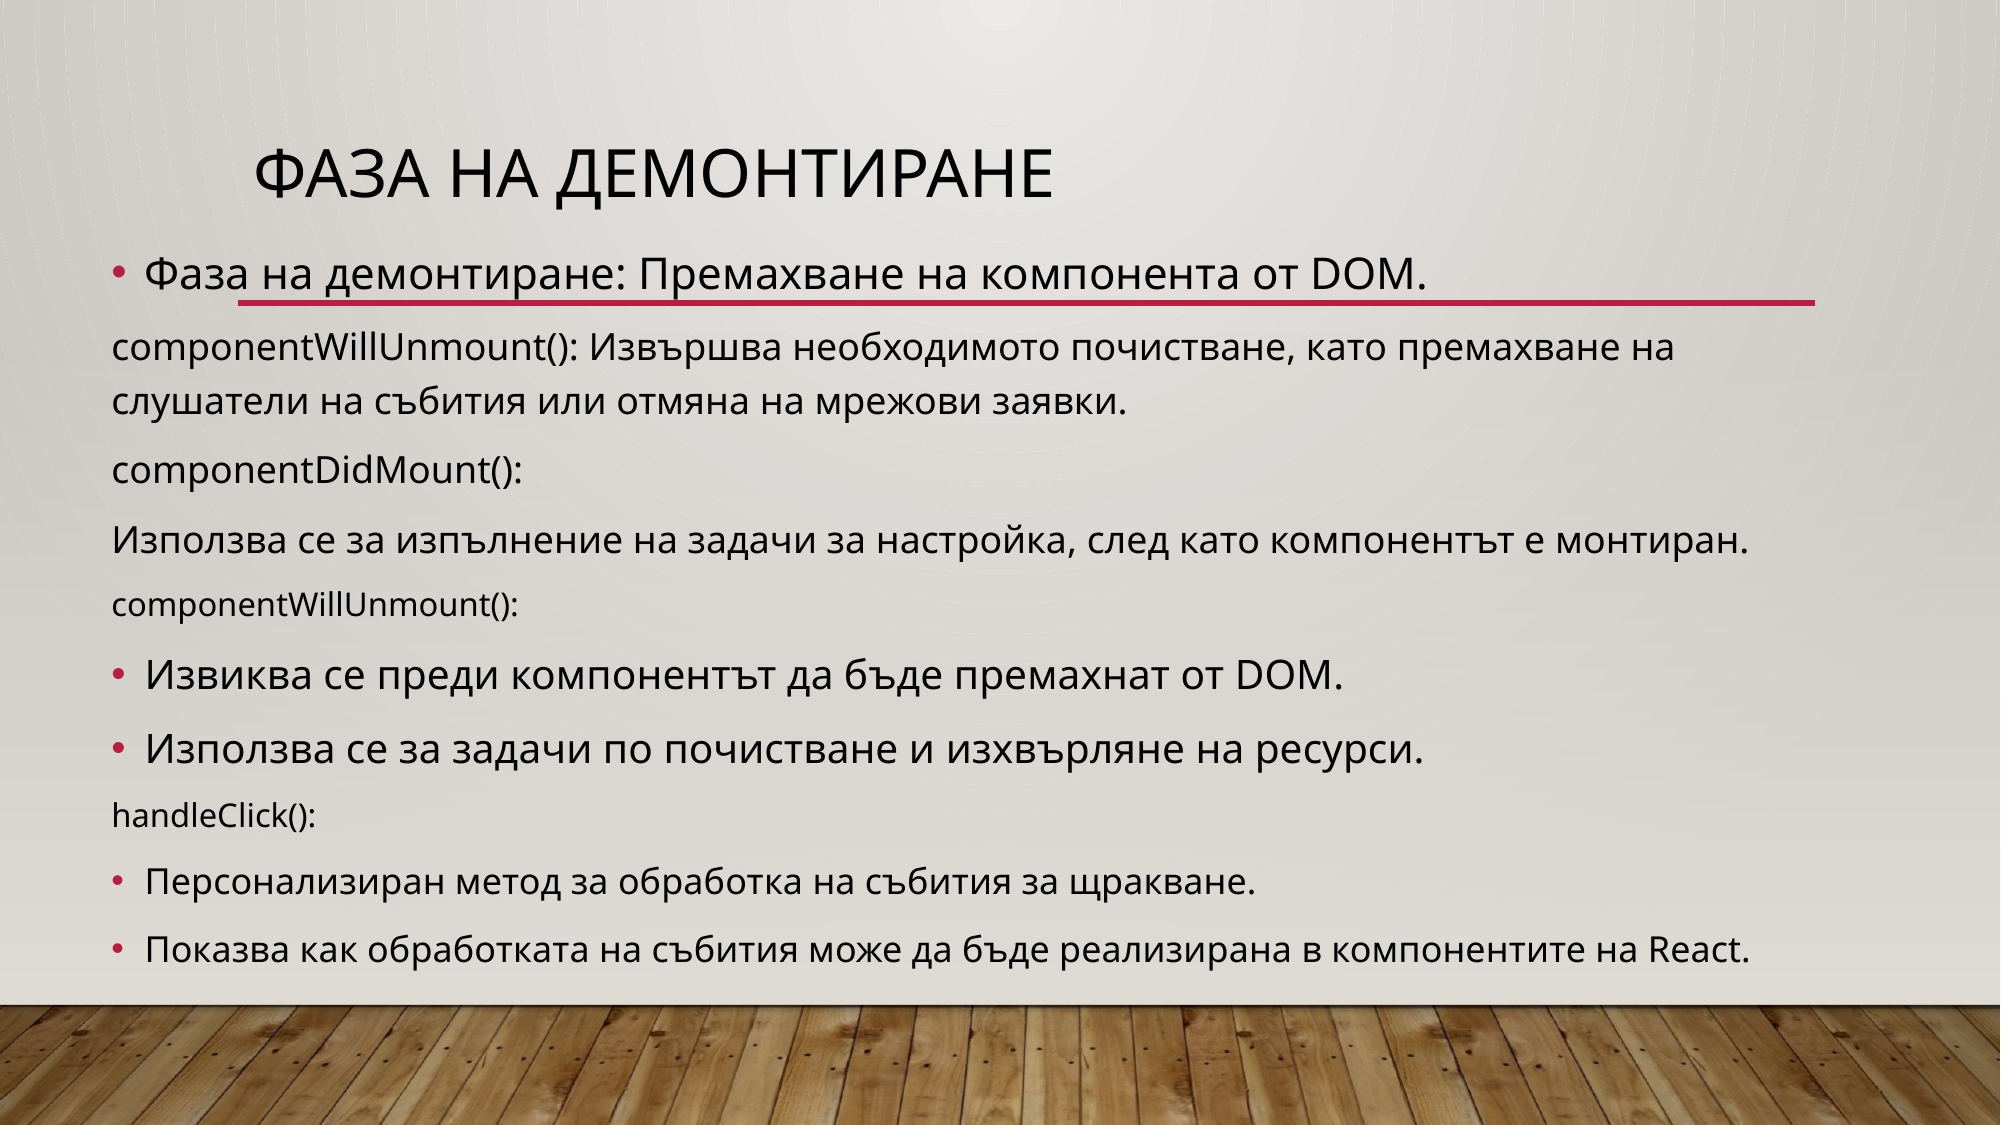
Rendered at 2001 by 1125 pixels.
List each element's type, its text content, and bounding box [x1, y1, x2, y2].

picture [0, 1005, 2000, 1125]
list Фаза на демонтиране: Премахване на компонента от DOM. componentWillUnmount(): Извършва необходимото почистване, като премахване на слушатели на събития или отмяна на мрежови заявки. componentDidMount(): Използва се за изпълнение на задачи за настройка, след като компонентът е монтиран. componentWillUnmount(): Извиква се преди компонентът да бъде премахнат от DOM. Използва се за задачи по почистване и изхвърляне на ресурси. handleClick(): Персонализиран метод за обработка на събития за щракване. Показва как обработката на събития може да бъде реализирана в компонентите на React. [96, 227, 1814, 993]
title Фаза на демонтиране [238, 131, 1814, 227]
